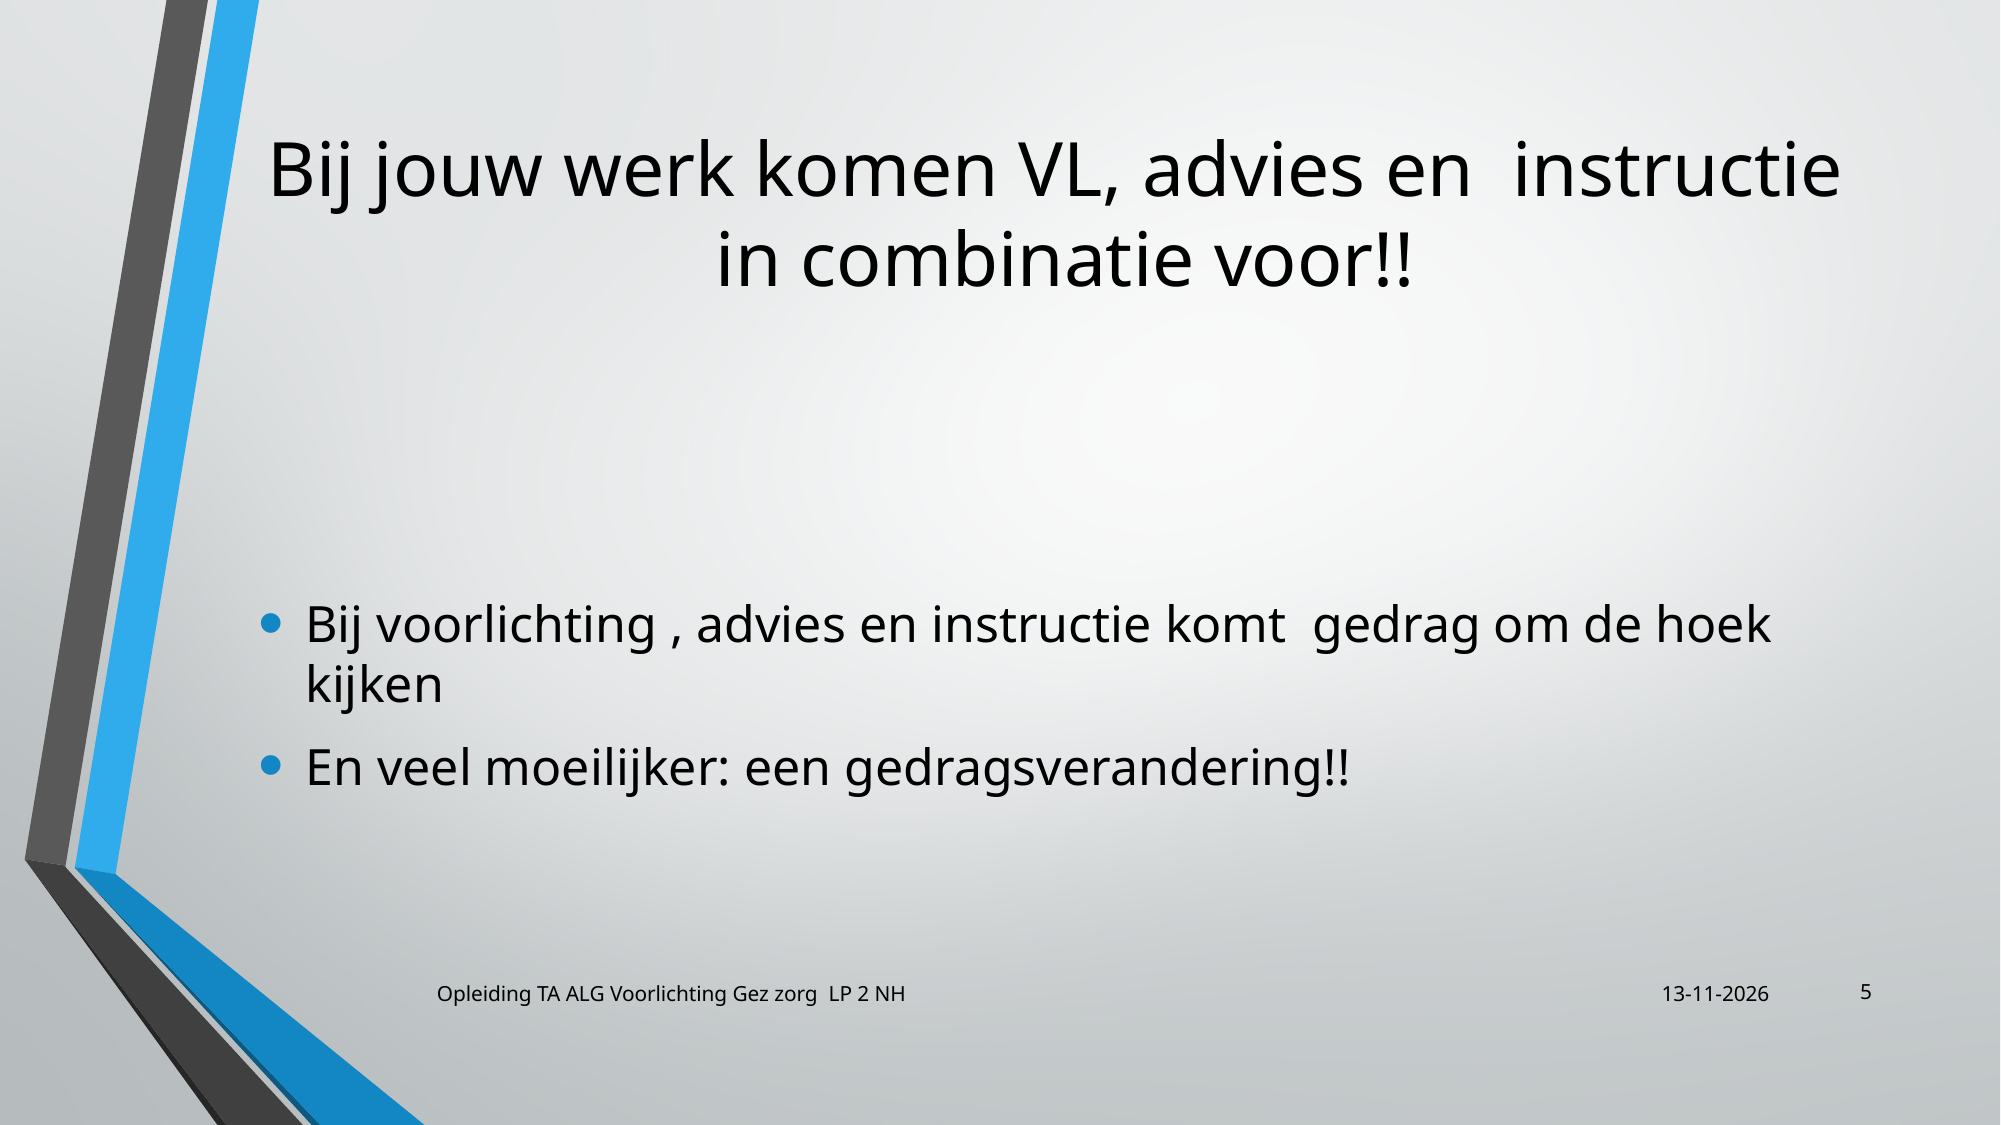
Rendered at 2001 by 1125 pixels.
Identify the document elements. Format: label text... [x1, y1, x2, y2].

slide_number 5 [1796, 962, 1887, 1023]
footer Opleiding TA ALG Voorlichting Gez zorg LP 2 NH [421, 965, 1584, 1025]
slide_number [1596, 965, 1784, 1025]
list Bij voorlichting , advies en instructie komt gedrag om de hoek kijken En veel moeilijker: een gedragsverandering!! [243, 437, 1887, 950]
title Bij jouw werk komen VL, advies en instructie in combinatie voor!! [243, 112, 1887, 400]
